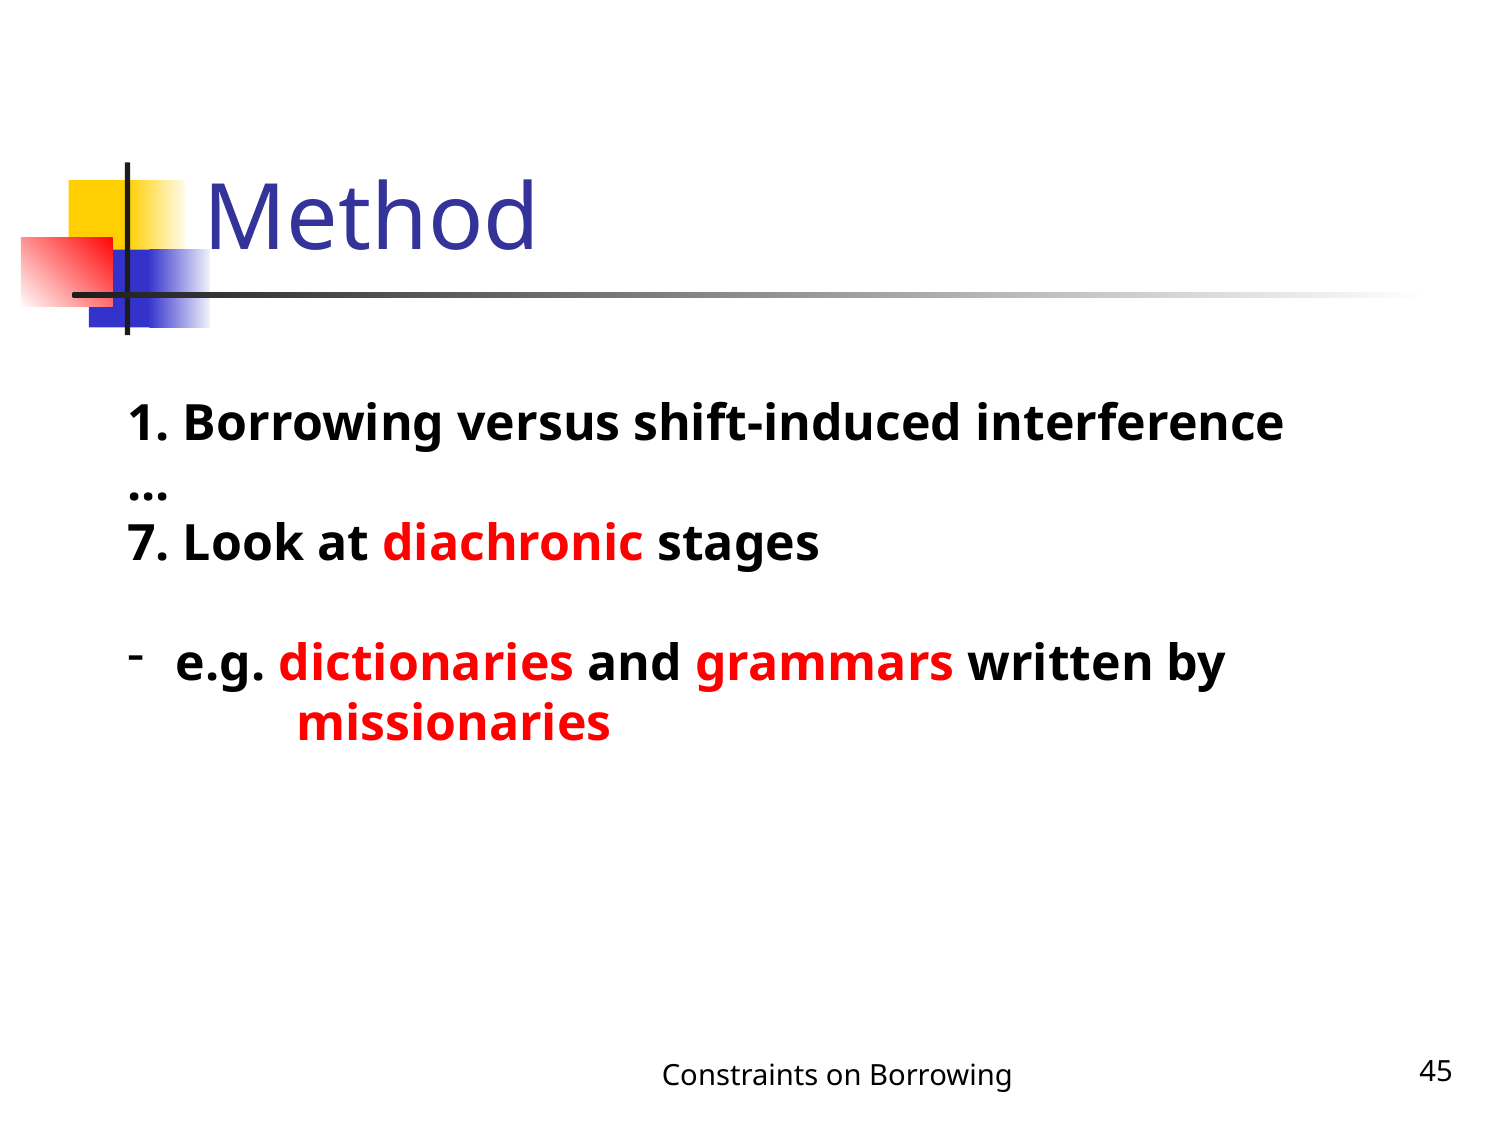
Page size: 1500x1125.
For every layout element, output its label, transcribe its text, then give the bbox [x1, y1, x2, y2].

title Method [188, 34, 1468, 276]
text_box 1. Borrowing versus shift-induced interference ... 7. Look at diachronic stages e.g. dictionaries and grammars written by missionaries [112, 383, 1388, 758]
slide_number 45 [1154, 1023, 1468, 1100]
footer Constraints on Borrowing [599, 1023, 1076, 1100]
